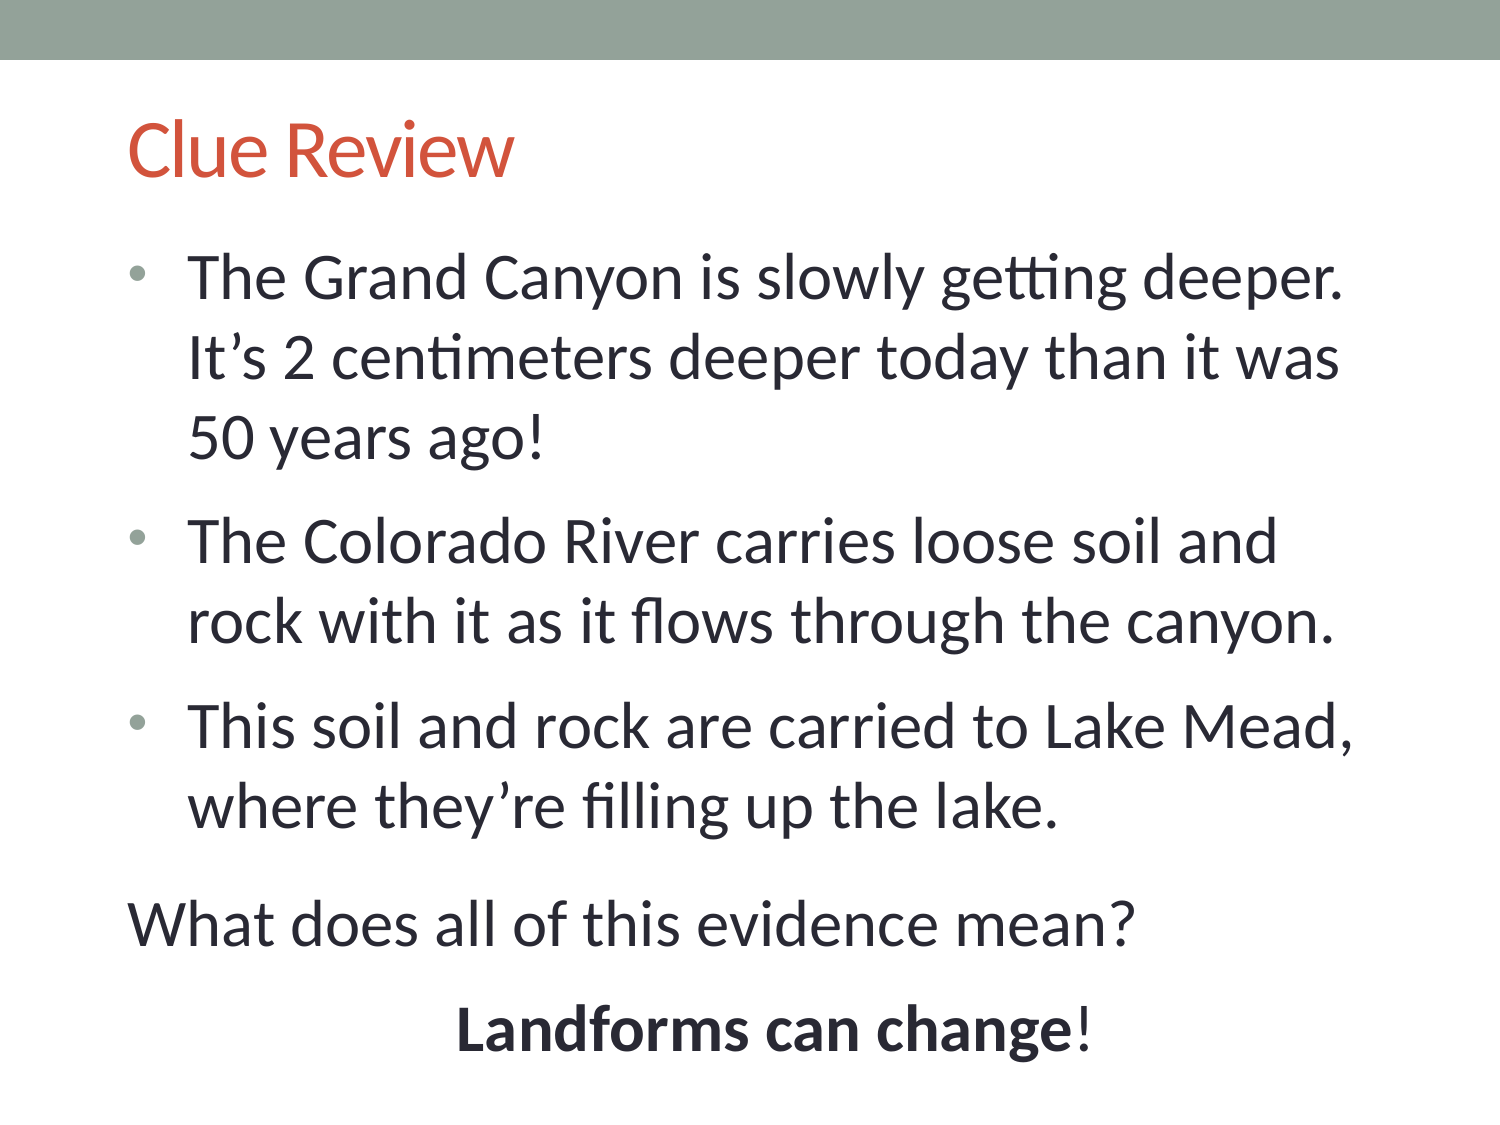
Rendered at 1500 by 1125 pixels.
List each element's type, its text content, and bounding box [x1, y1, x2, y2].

list The Grand Canyon is slowly getting deeper. It’s 2 centimeters deeper today than it was 50 years ago! The Colorado River carries loose soil and rock with it as it flows through the canyon. This soil and rock are carried to Lake Mead, where they’re filling up the lake. What does all of this evidence mean? Landforms can change! [112, 224, 1425, 1075]
title Clue Review [112, 62, 1425, 224]
